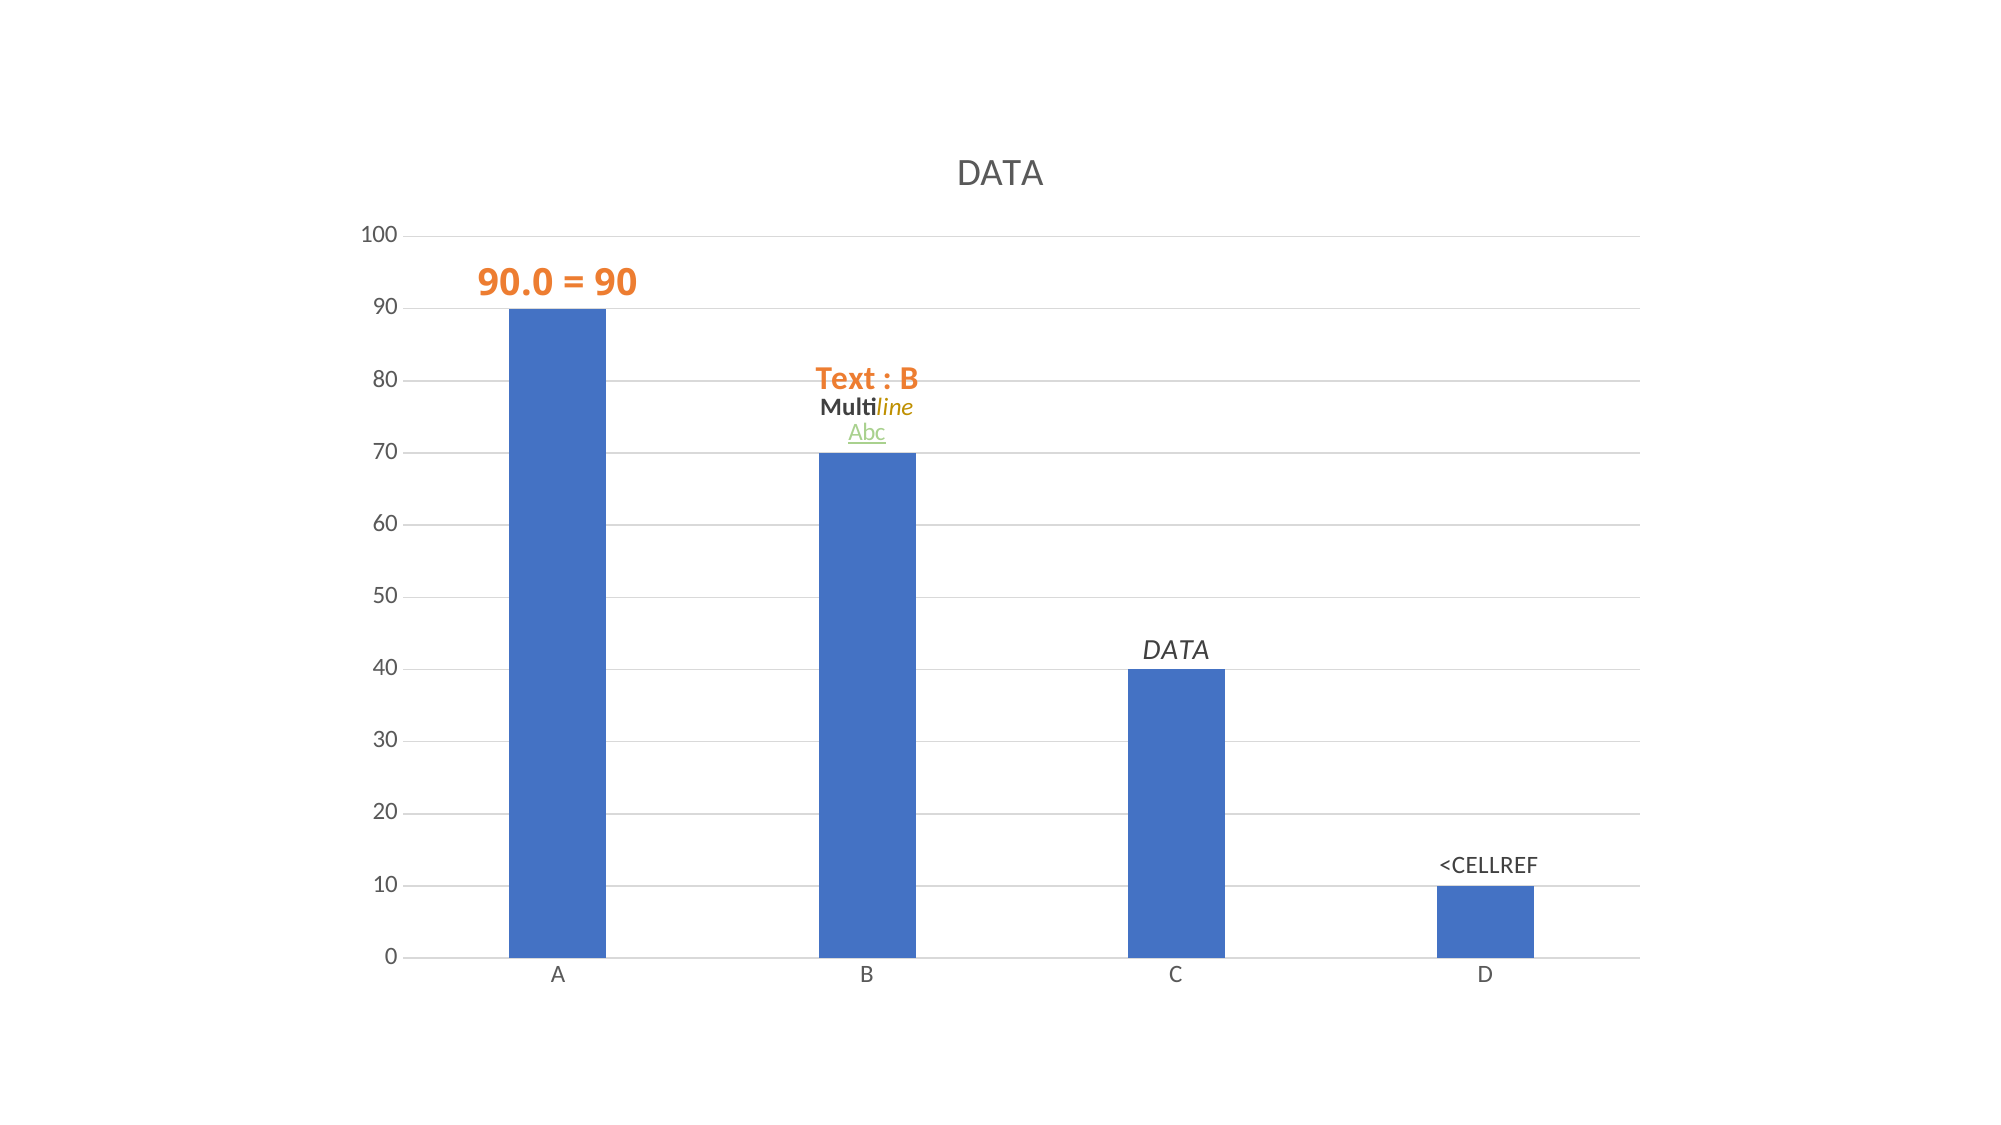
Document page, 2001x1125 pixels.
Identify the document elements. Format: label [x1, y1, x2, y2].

chart [333, 117, 1667, 1007]
